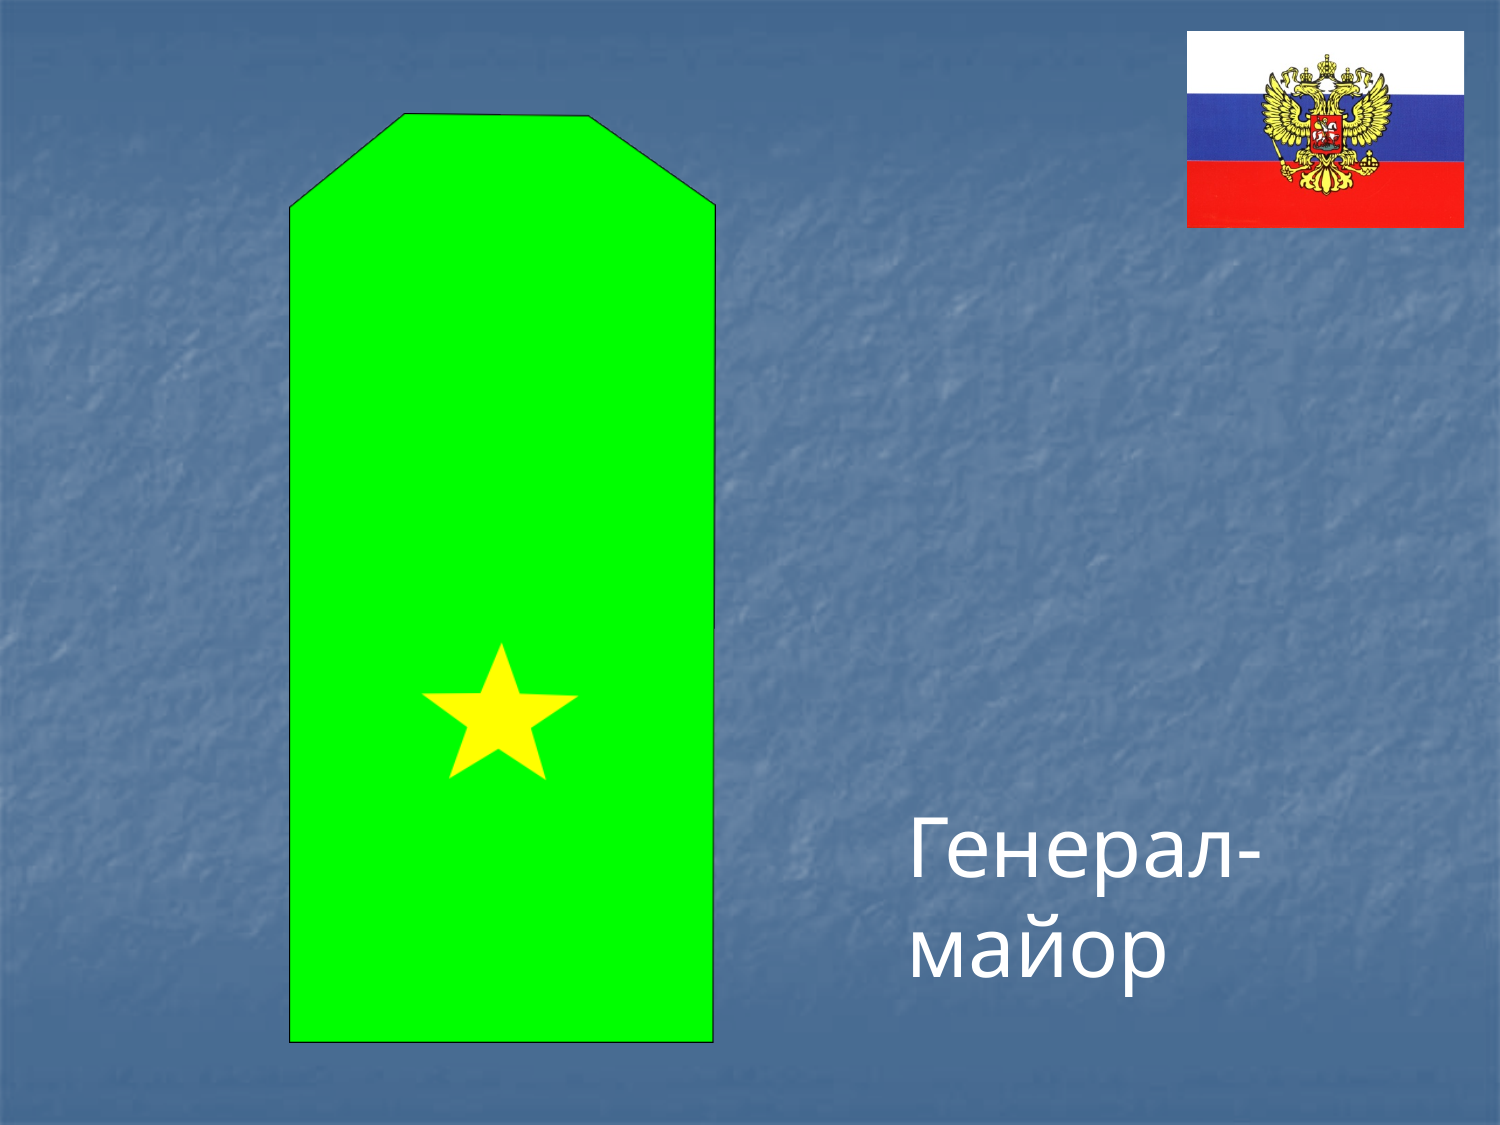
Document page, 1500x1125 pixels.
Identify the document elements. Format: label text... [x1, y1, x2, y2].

text_box Генерал-майор [891, 786, 1400, 1002]
picture [1186, 30, 1465, 228]
picture [288, 113, 716, 1043]
